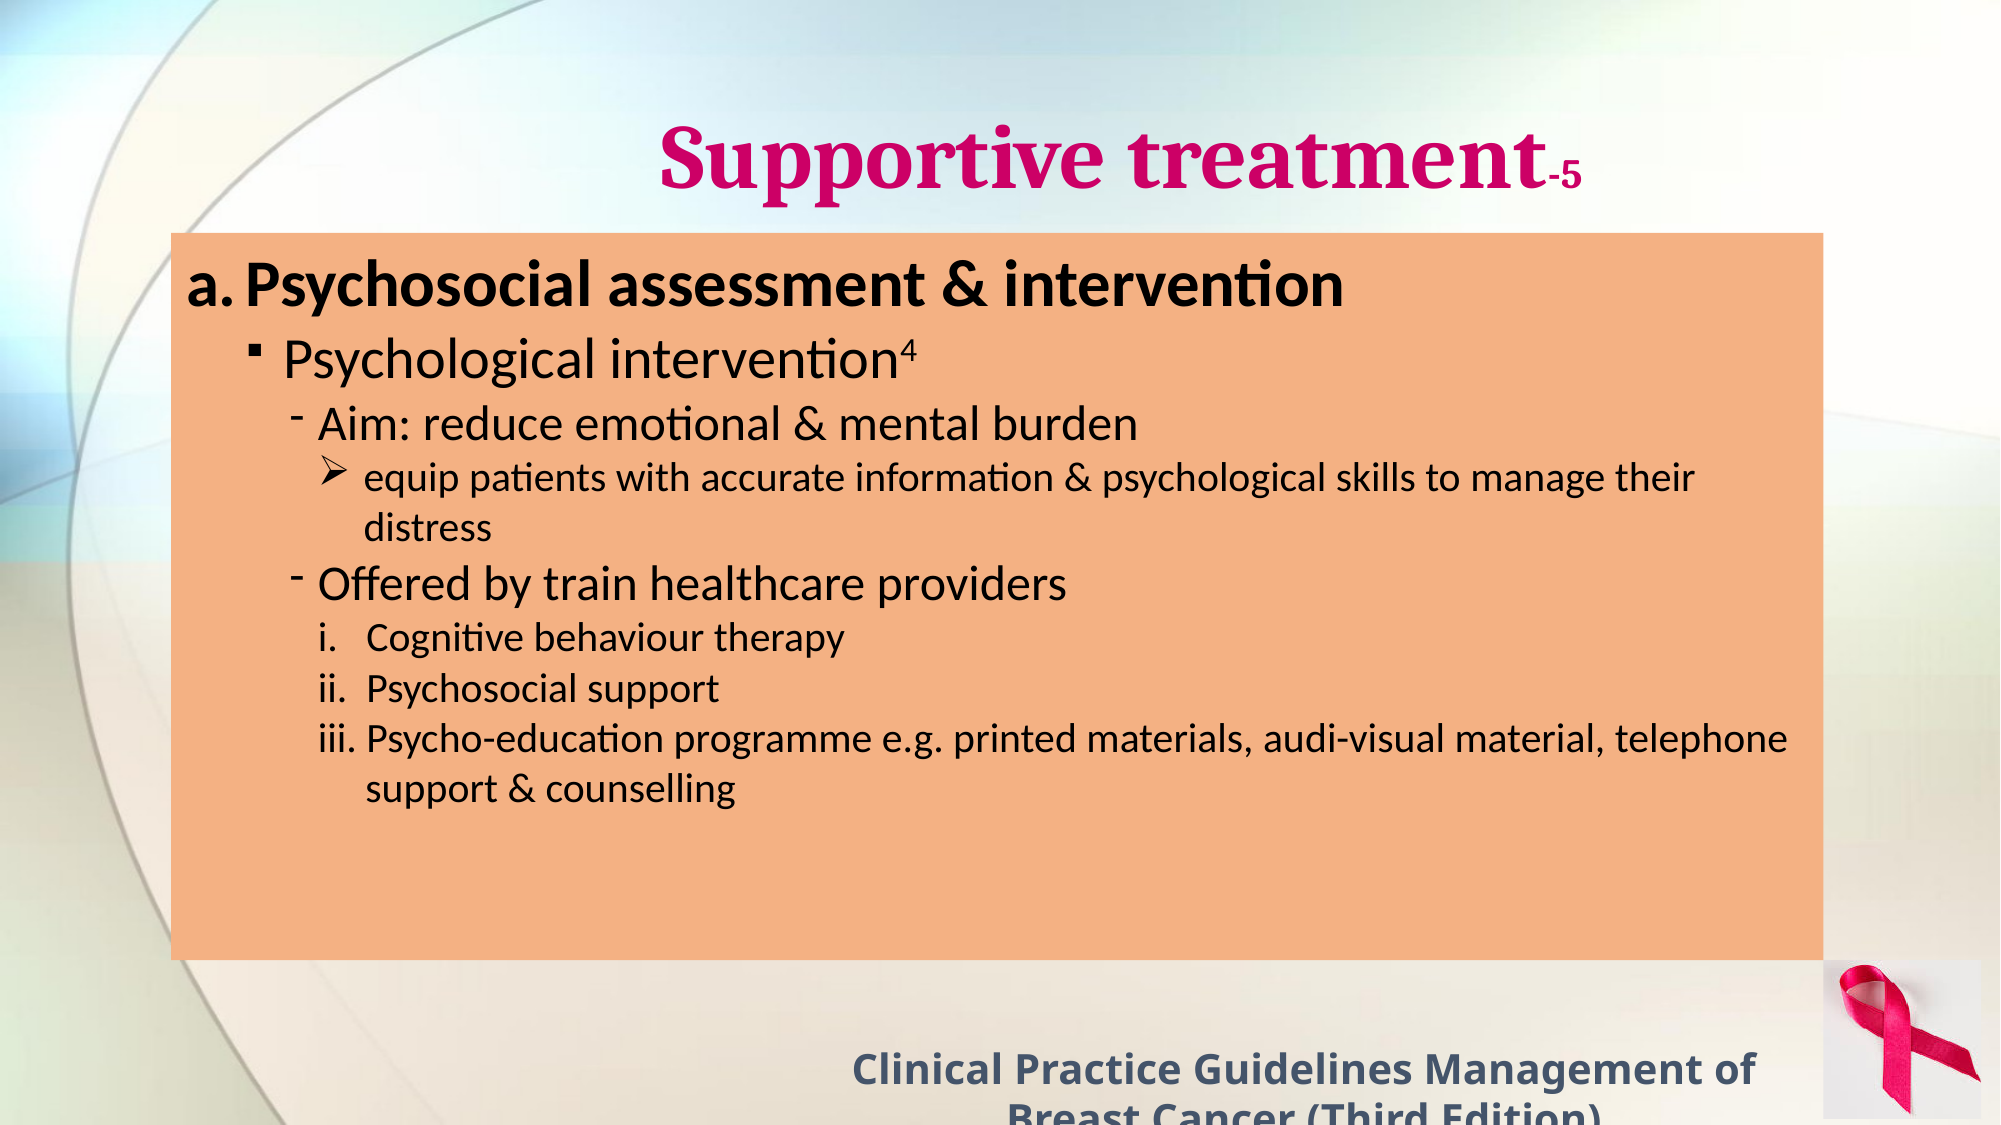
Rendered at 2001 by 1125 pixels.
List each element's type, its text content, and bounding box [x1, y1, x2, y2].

picture [0, 0, 2001, 1125]
list Psychosocial assessment & intervention Psychological intervention4 Aim: reduce emotional & mental burden equip patients with accurate information & psychological skills to manage their distress Offered by train healthcare providers i. Cognitive behaviour therapy ii. Psychosocial support iii. Psycho-education programme e.g. printed materials, audi-visual material, telephone support & counselling [171, 232, 1824, 961]
title Supportive treatment-5 [381, 43, 1863, 261]
text_box Clinical Practice Guidelines Management of Breast Cancer (Third Edition) [788, 1035, 1820, 1125]
slide_number 12 [1325, 1042, 1813, 1103]
